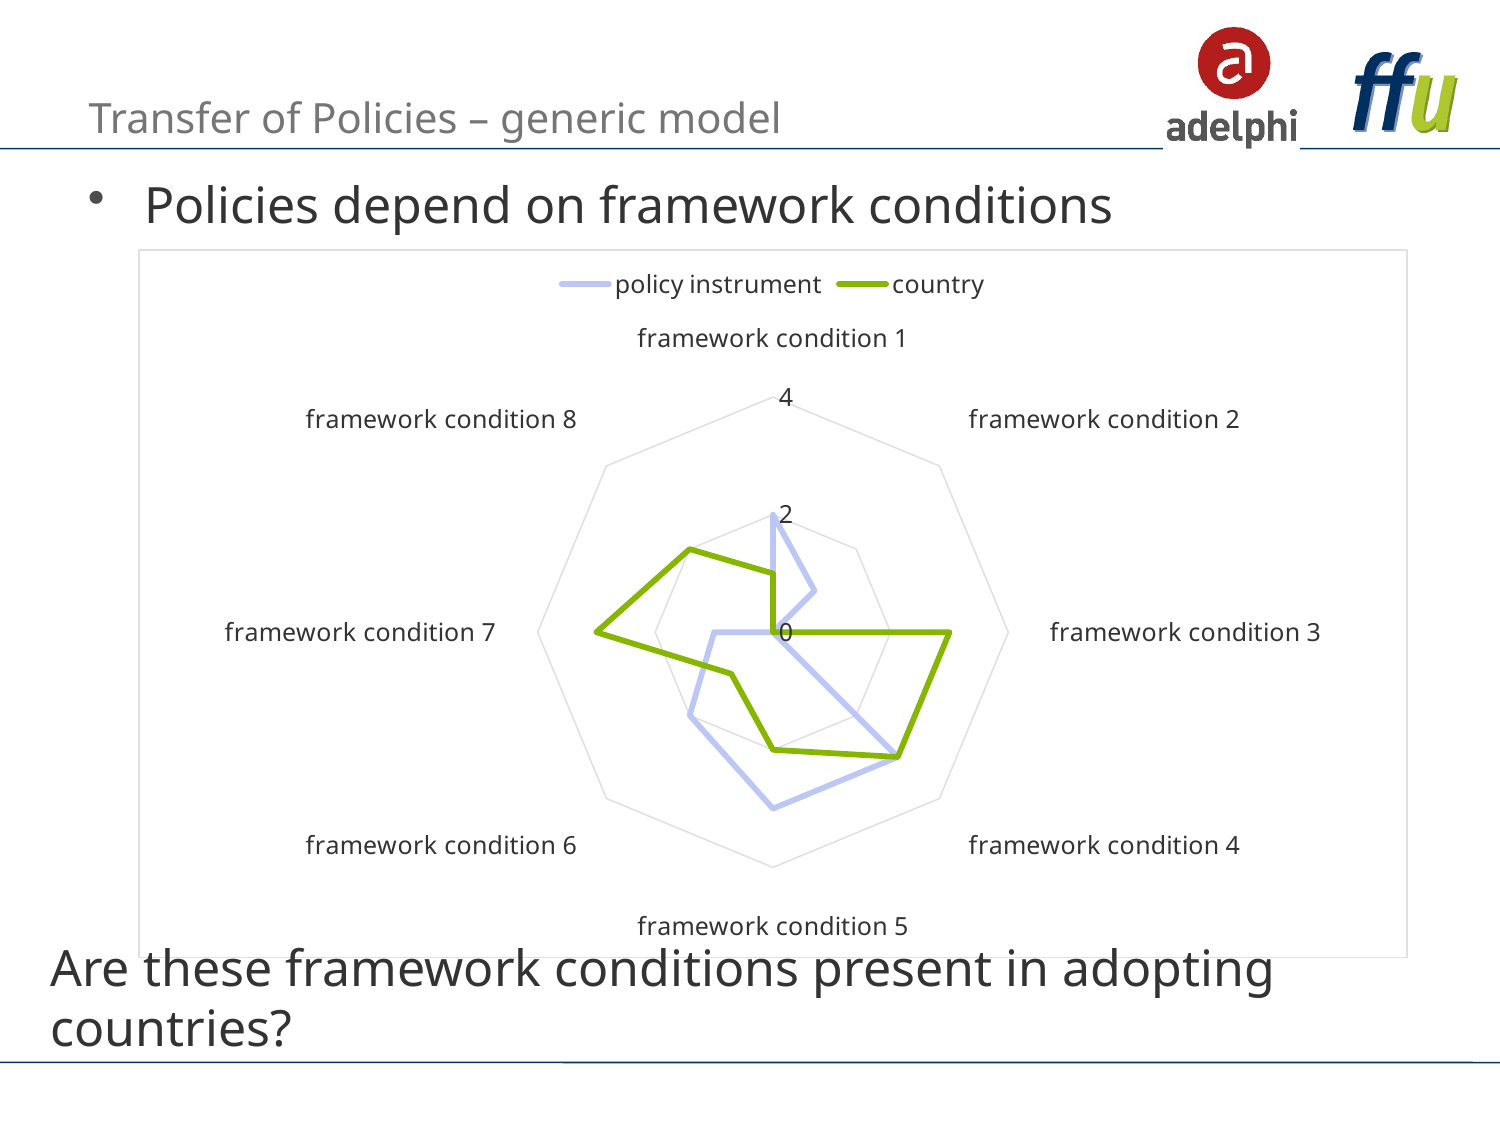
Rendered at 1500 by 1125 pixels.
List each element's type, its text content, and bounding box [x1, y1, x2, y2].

text_box Are these framework conditions present in adopting countries? [35, 928, 1424, 1124]
title Transfer of Policies – generic model [88, 87, 1275, 143]
list Policies depend on framework conditions [87, 172, 1459, 387]
picture [1350, 49, 1459, 135]
picture [1163, 23, 1300, 151]
chart [137, 249, 1409, 959]
